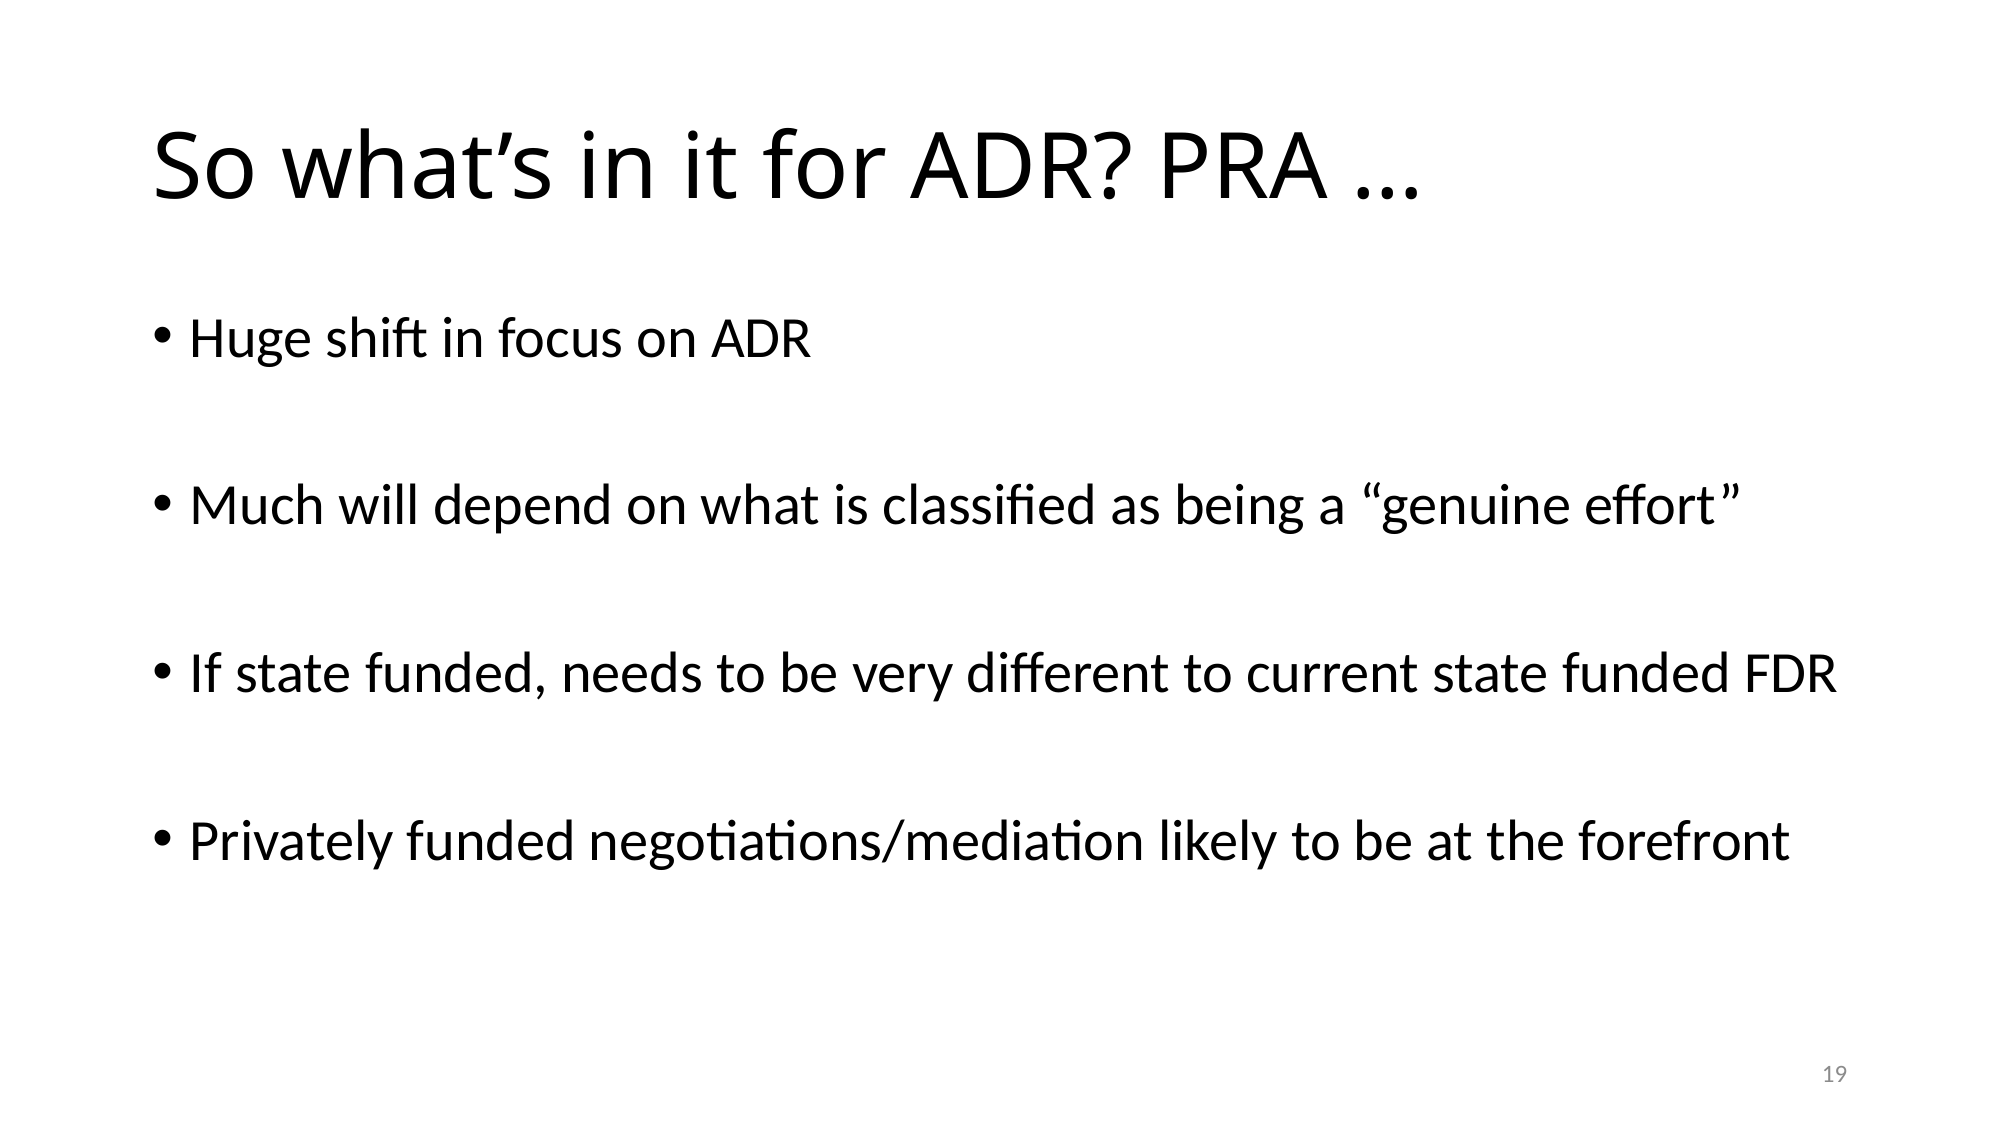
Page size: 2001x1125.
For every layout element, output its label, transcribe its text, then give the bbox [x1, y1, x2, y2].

slide_number 19 [1412, 1042, 1863, 1103]
list Huge shift in focus on ADR Much will depend on what is classified as being a “genuine effort” If state funded, needs to be very different to current state funded FDR Privately funded negotiations/mediation likely to be at the forefront [137, 299, 1863, 1014]
title So what’s in it for ADR? PRA … [137, 59, 1863, 278]
